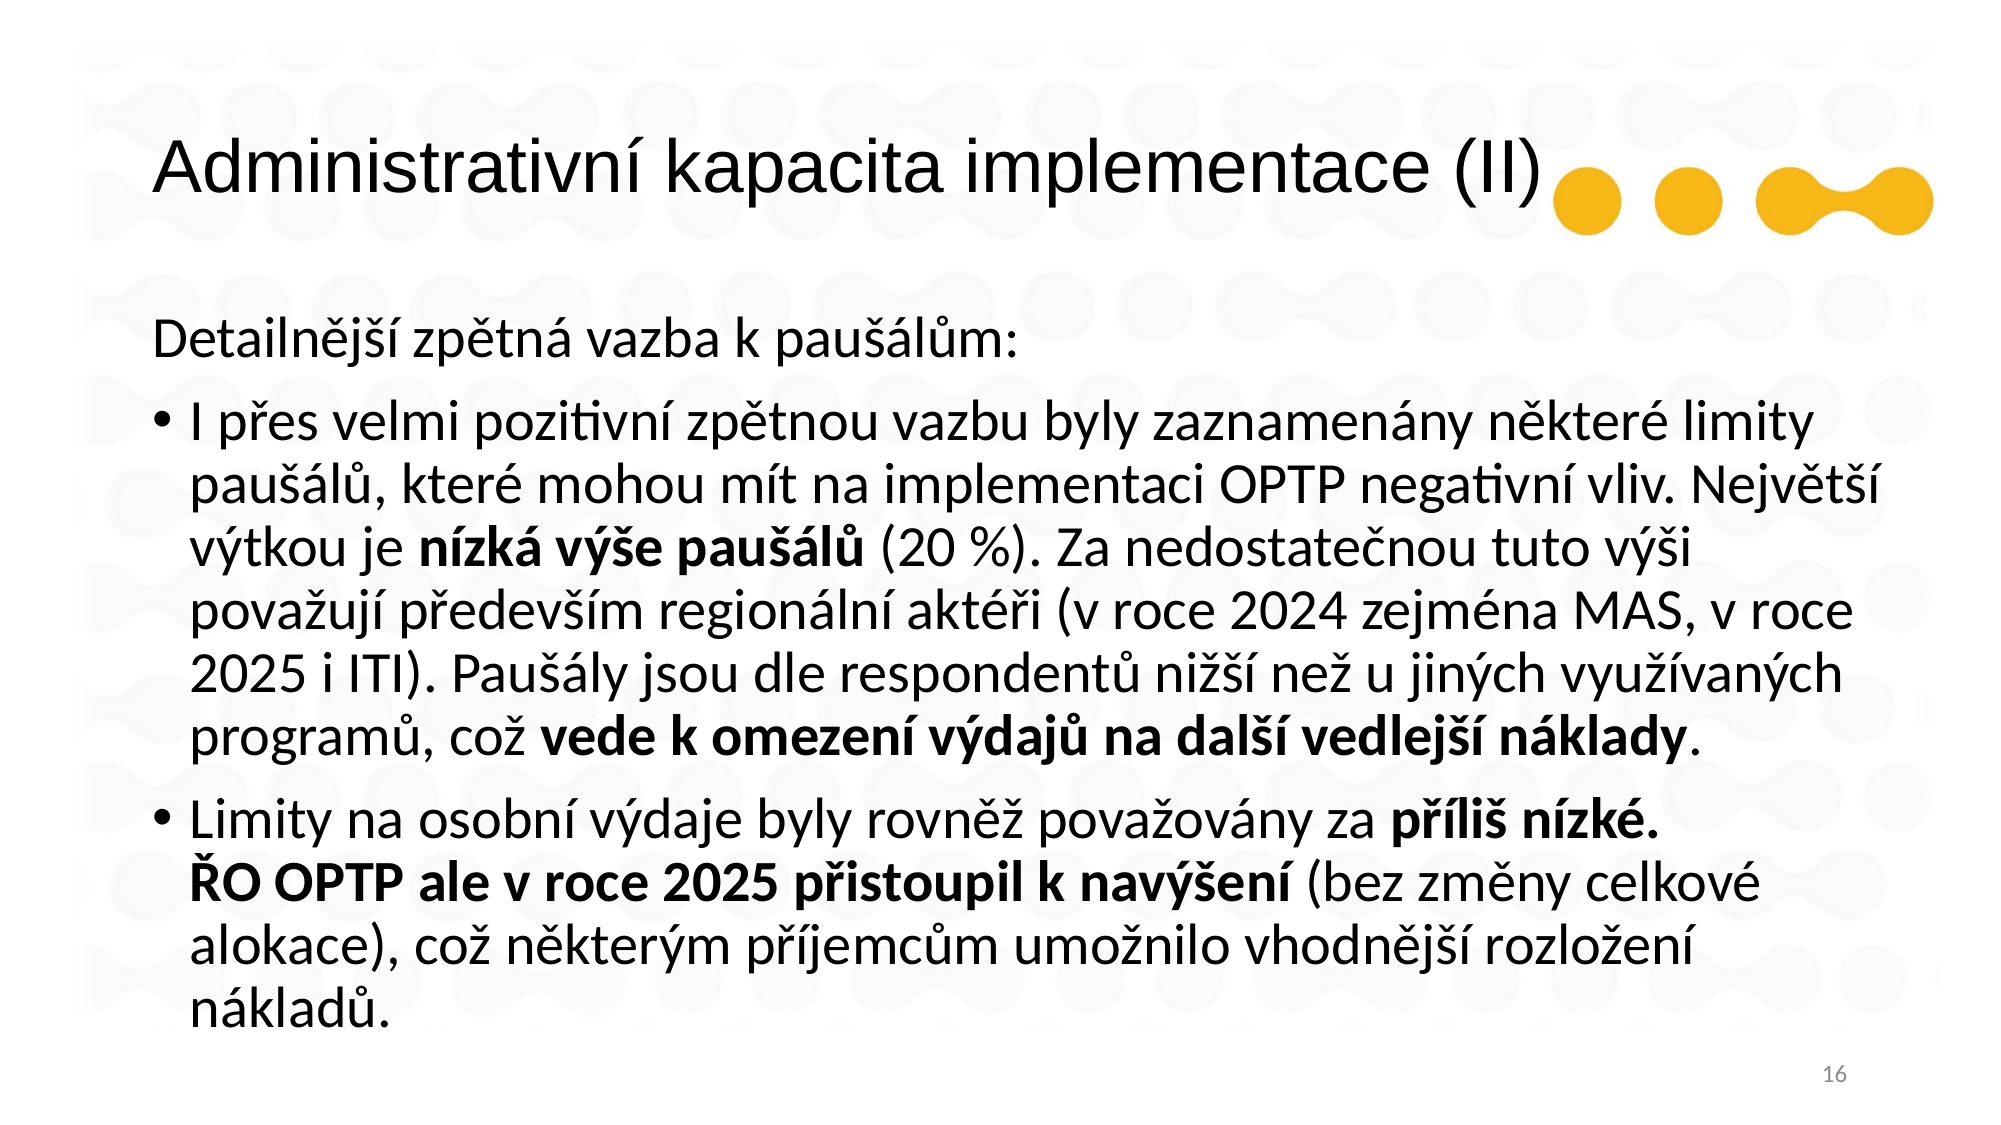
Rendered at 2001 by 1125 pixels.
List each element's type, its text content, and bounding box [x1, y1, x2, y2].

picture [100, 70, 1943, 1004]
list Detailnější zpětná vazba k paušálům: I přes velmi pozitivní zpětnou vazbu byly zaznamenány některé limity paušálů, které mohou mít na implementaci OPTP negativní vliv. Největší výtkou je nízká výše paušálů (20 %). Za nedostatečnou tuto výši považují především regionální aktéři (v roce 2024 zejména MAS, v roce 2025 i ITI). Paušály jsou dle respondentů nižší než u jiných využívaných programů, což vede k omezení výdajů na další vedlejší náklady. Limity na osobní výdaje byly rovněž považovány za příliš nízké. ŘO OPTP ale v roce 2025 přistoupil k navýšení (bez změny celkové alokace), což některým příjemcům umožnilo vhodnější rozložení nákladů. [137, 299, 1905, 1085]
title Administrativní kapacita implementace (II) [137, 59, 1863, 278]
slide_number 16 [1412, 1042, 1863, 1103]
